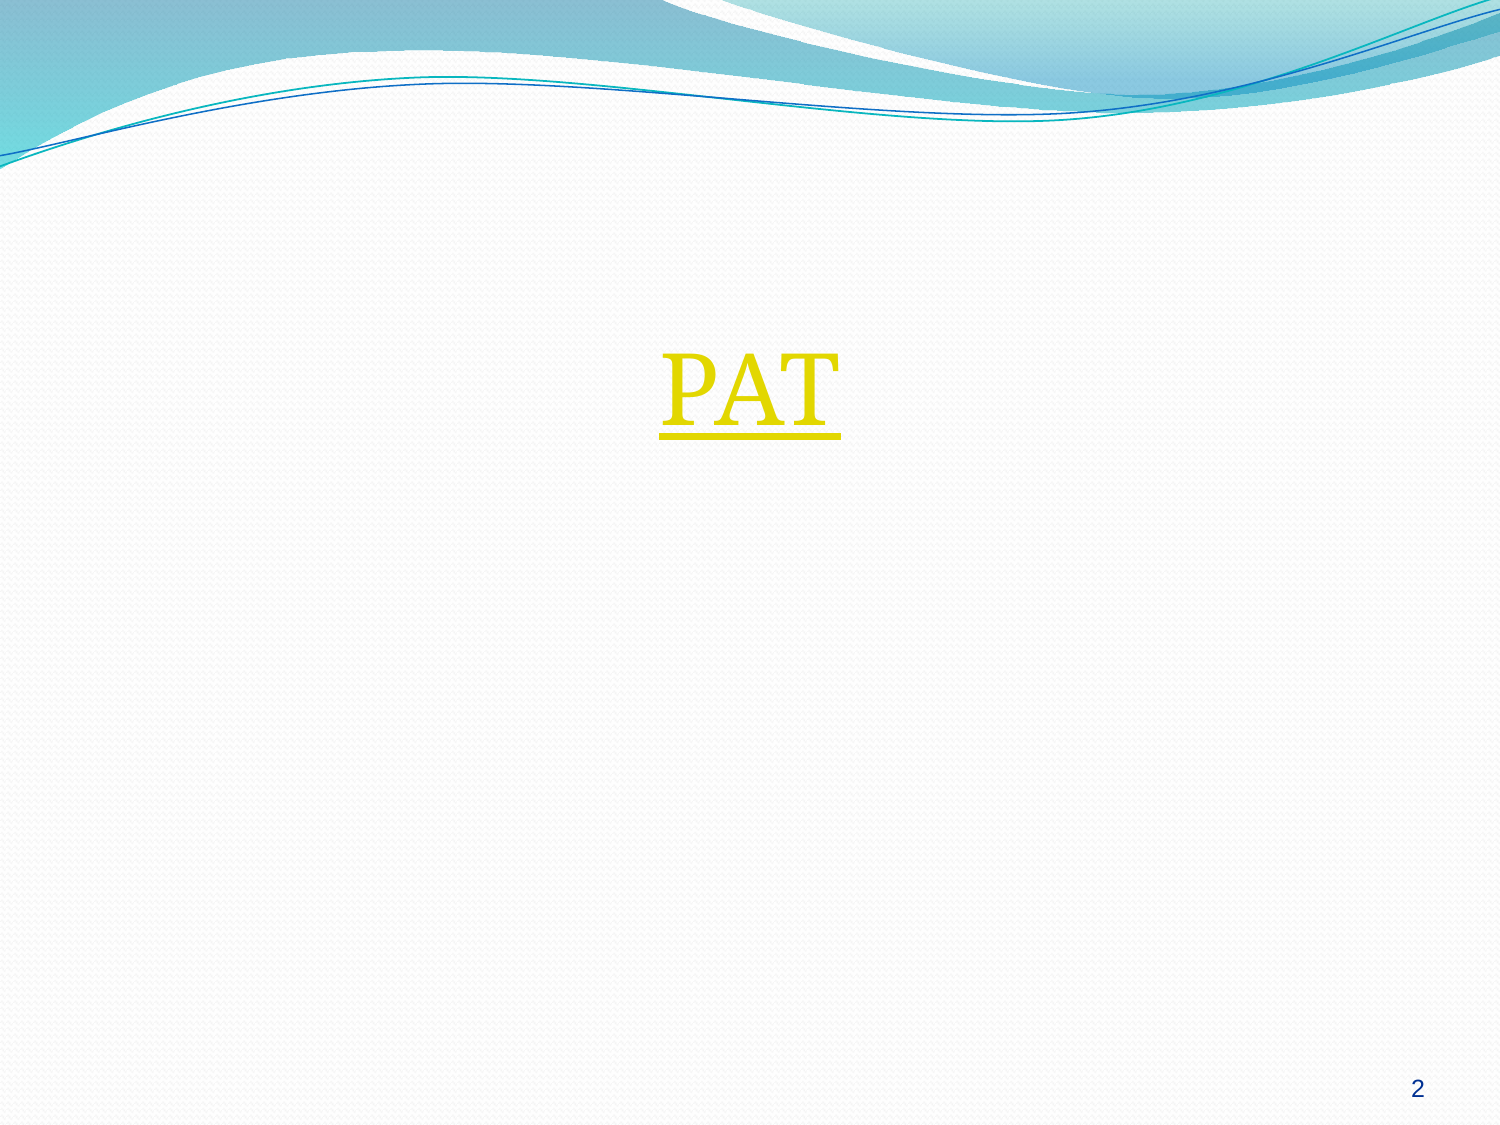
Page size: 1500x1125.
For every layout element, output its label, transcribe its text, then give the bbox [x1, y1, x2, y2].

list PAT [74, 317, 1426, 1038]
slide_number 2 [1299, 1042, 1425, 1103]
